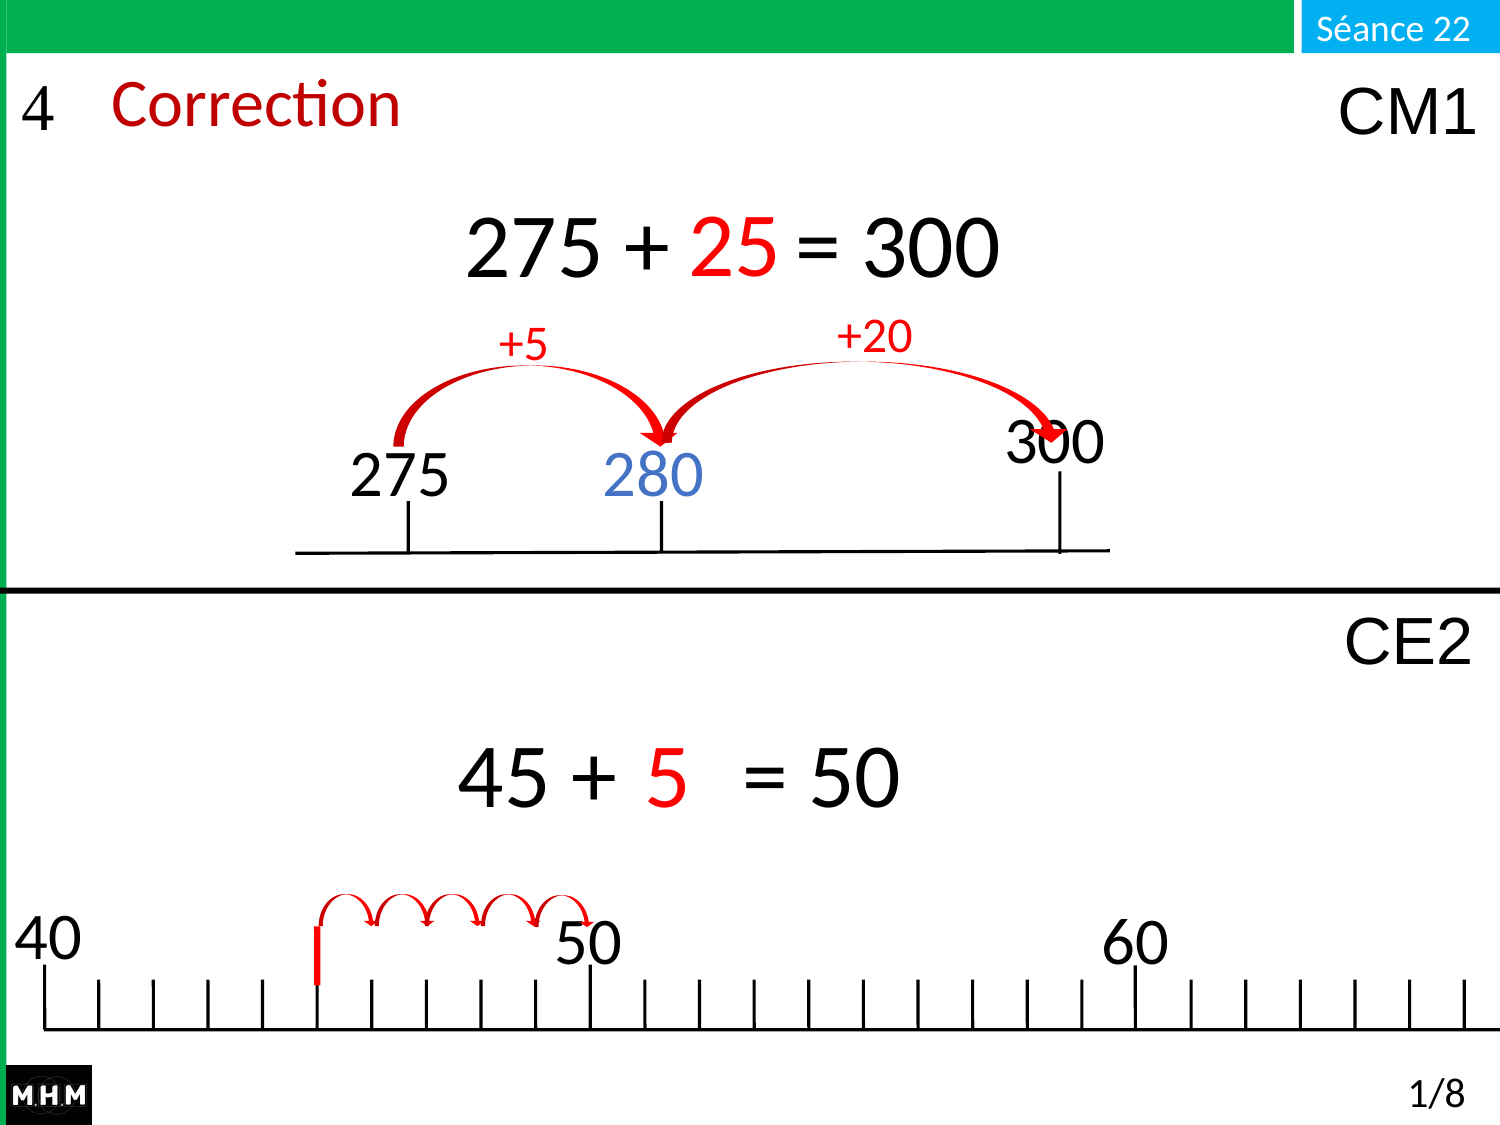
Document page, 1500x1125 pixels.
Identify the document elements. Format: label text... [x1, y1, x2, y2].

text_box [707, 361, 809, 388]
text_box 5 [622, 708, 714, 834]
text_box +20 [809, 295, 940, 370]
picture [6, 1065, 92, 1125]
text_box [570, 366, 630, 388]
text_box CE2 [1328, 591, 1500, 680]
text_box CM1 [1322, 60, 1500, 150]
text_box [295, 389, 1172, 555]
text_box [928, 366, 1012, 388]
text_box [0, 885, 1500, 1031]
title Correction [96, 60, 1322, 150]
text_box 45 + … = 50 [714, 708, 926, 834]
list 1/8 [1373, 1064, 1500, 1125]
text_box +5 [478, 303, 570, 378]
text_box 45 + … = 50 [413, 708, 622, 834]
text_box 275 + … = 300 [413, 178, 1033, 304]
text_box 25 [670, 177, 799, 302]
text_box [429, 368, 478, 388]
